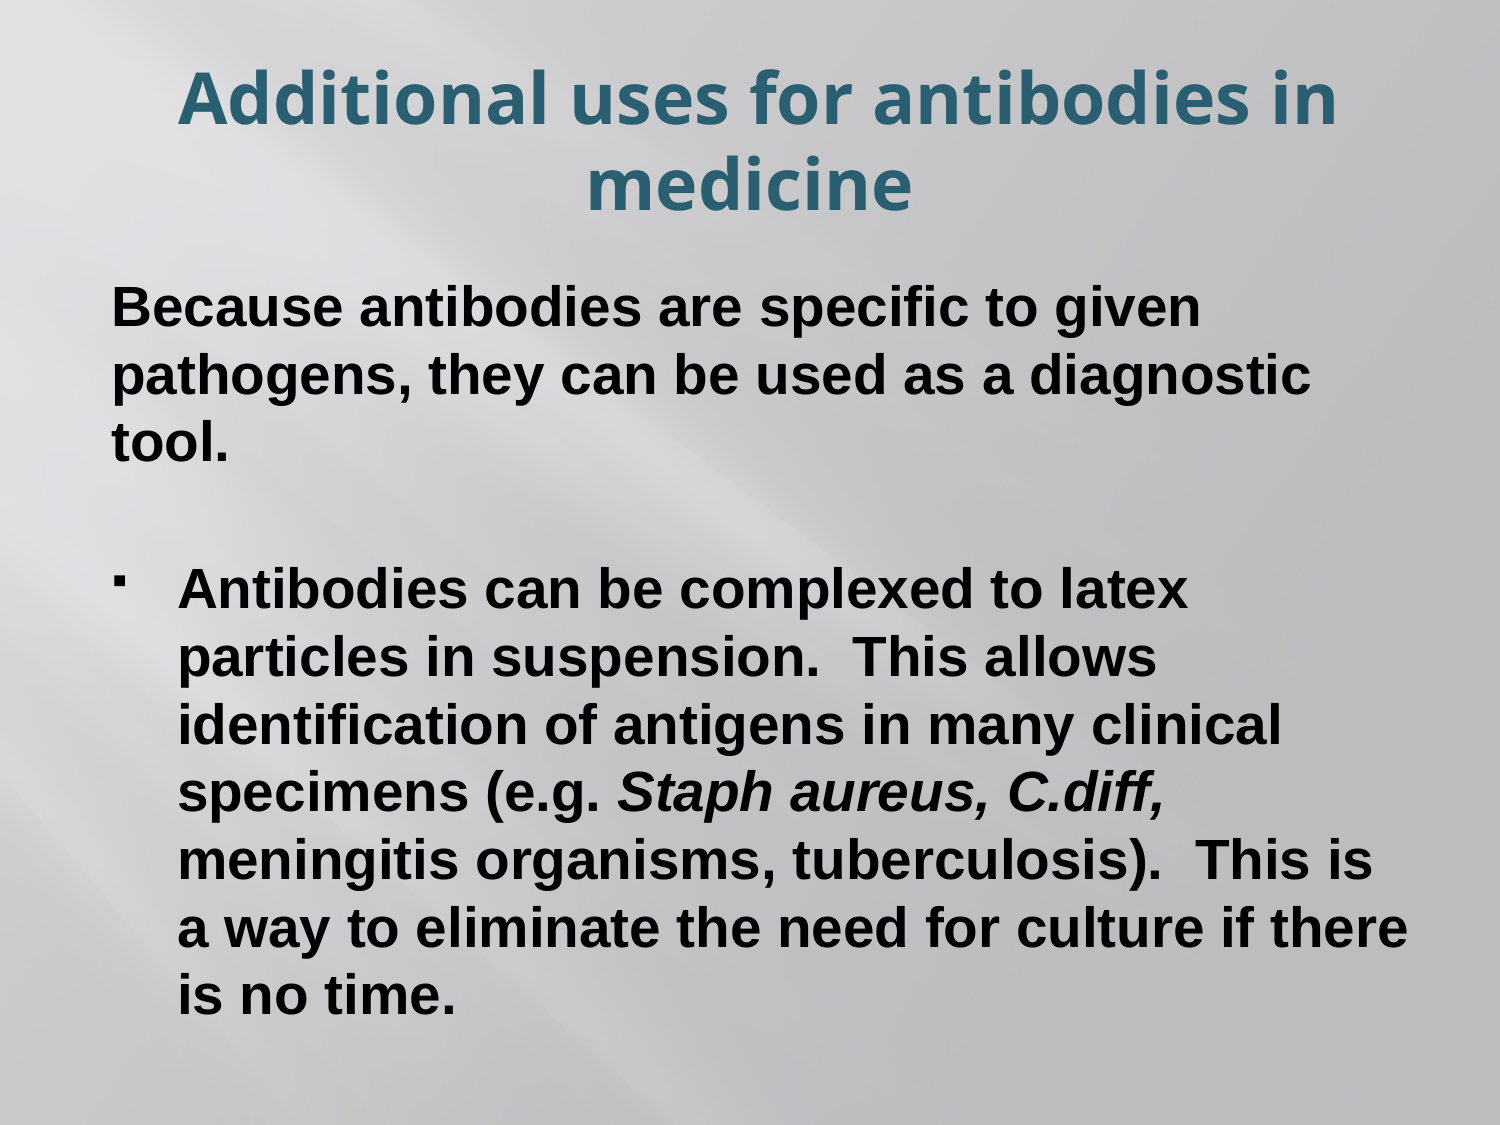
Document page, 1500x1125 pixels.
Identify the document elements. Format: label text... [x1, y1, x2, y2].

title Additional uses for antibodies in medicine [75, 45, 1425, 233]
list Because antibodies are specific to given pathogens, they can be used as a diagnostic tool. Antibodies can be complexed to latex particles in suspension. This allows identification of antigens in many clinical specimens (e.g. Staph aureus, C.diff, meningitis organisms, tuberculosis). This is a way to eliminate the need for culture if there is no time. [75, 262, 1425, 1035]
